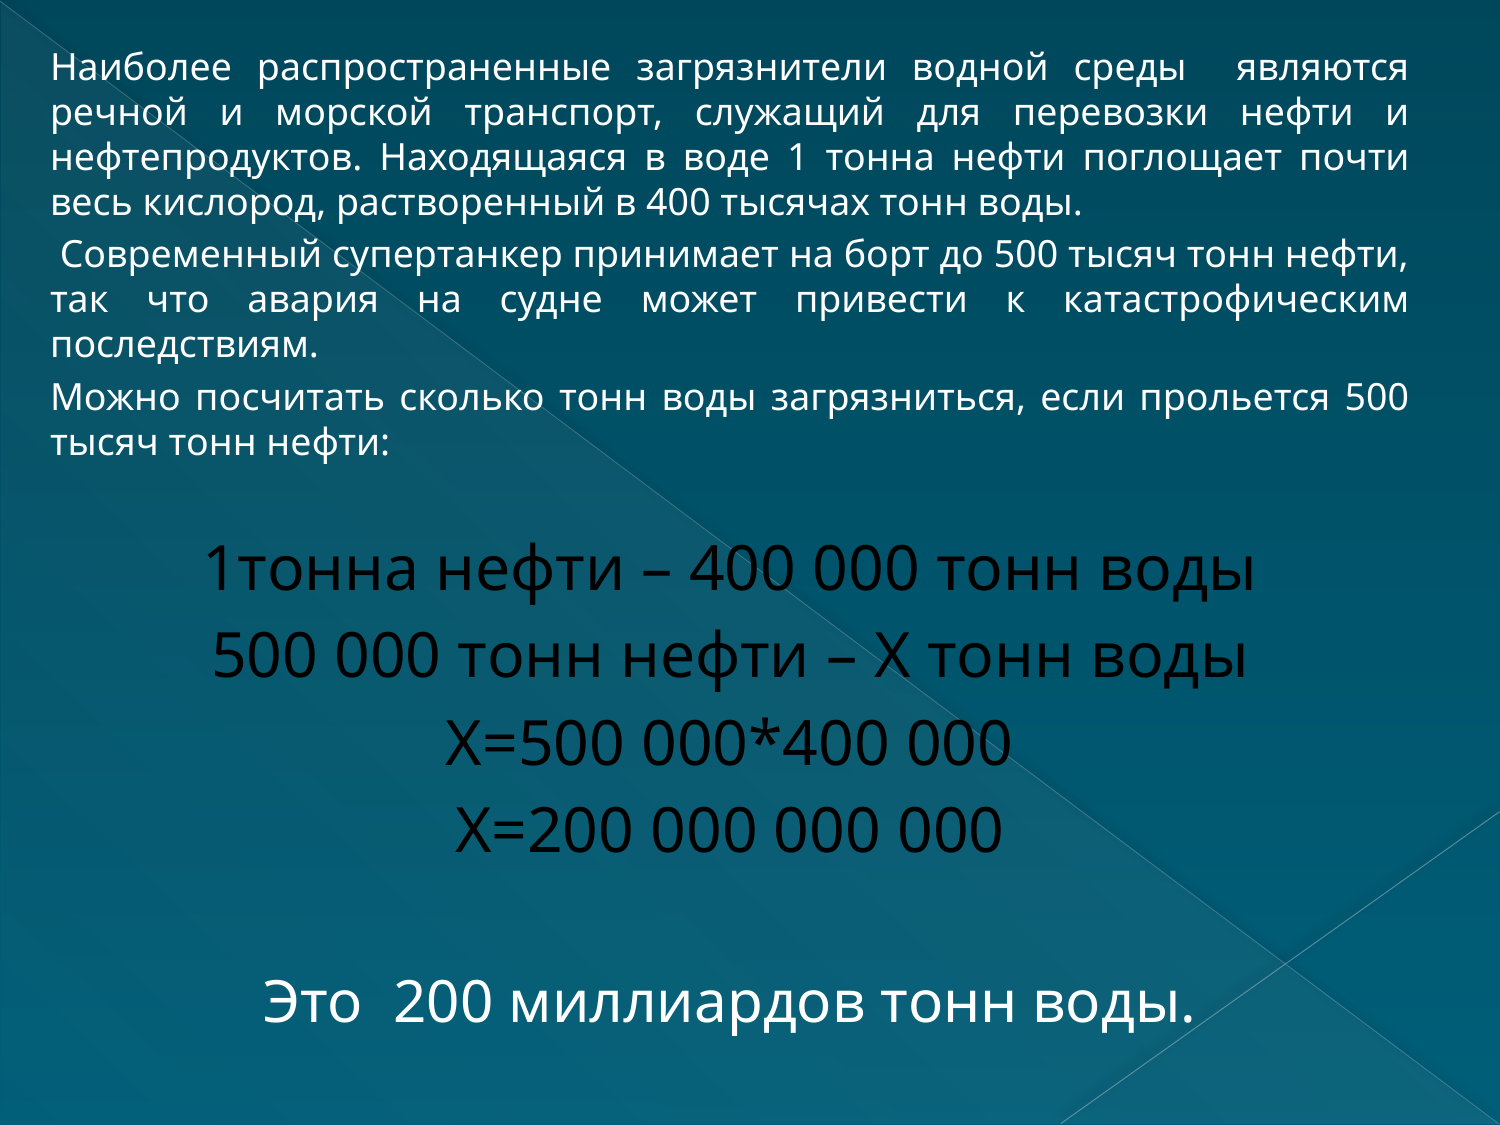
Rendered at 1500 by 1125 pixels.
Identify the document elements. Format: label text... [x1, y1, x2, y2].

list Наиболее распространенные загрязнители водной среды являются речной и морской транспорт, служащий для перевозки нефти и нефтепродуктов. Находящаяся в воде 1 тонна нефти поглощает почти весь кислород, растворенный в 400 тысячах тонн воды. Современный супертанкер принимает на борт до 500 тысяч тонн нефти, так что авария на судне может привести к катастрофическим последствиям. Можно посчитать сколько тонн воды загрязниться, если прольется 500 тысяч тонн нефти: 1тонна нефти – 400 000 тонн воды 500 000 тонн нефти – X тонн воды X=500 000*400 000 X=200 000 000 000 Это 200 миллиардов тонн воды. [35, 35, 1425, 1067]
